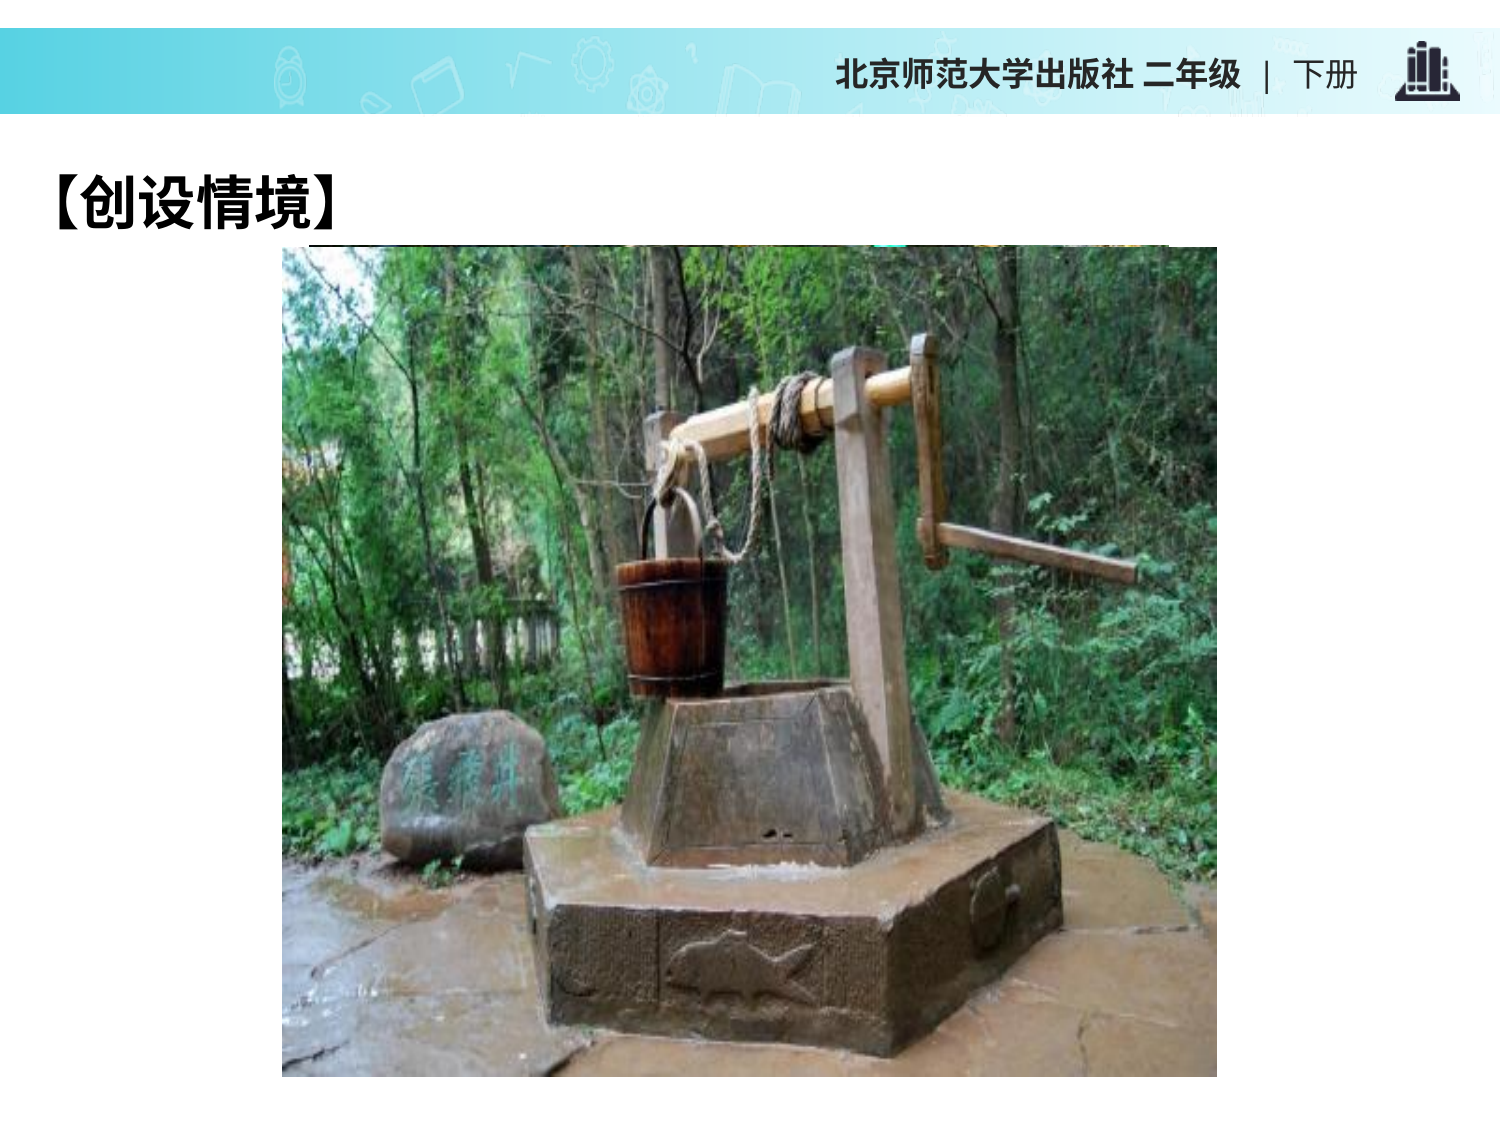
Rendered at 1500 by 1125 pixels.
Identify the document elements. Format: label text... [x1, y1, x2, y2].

picture [274, 31, 1500, 117]
picture [282, 245, 1218, 1078]
text_box 【创设情境】 [6, 159, 679, 244]
